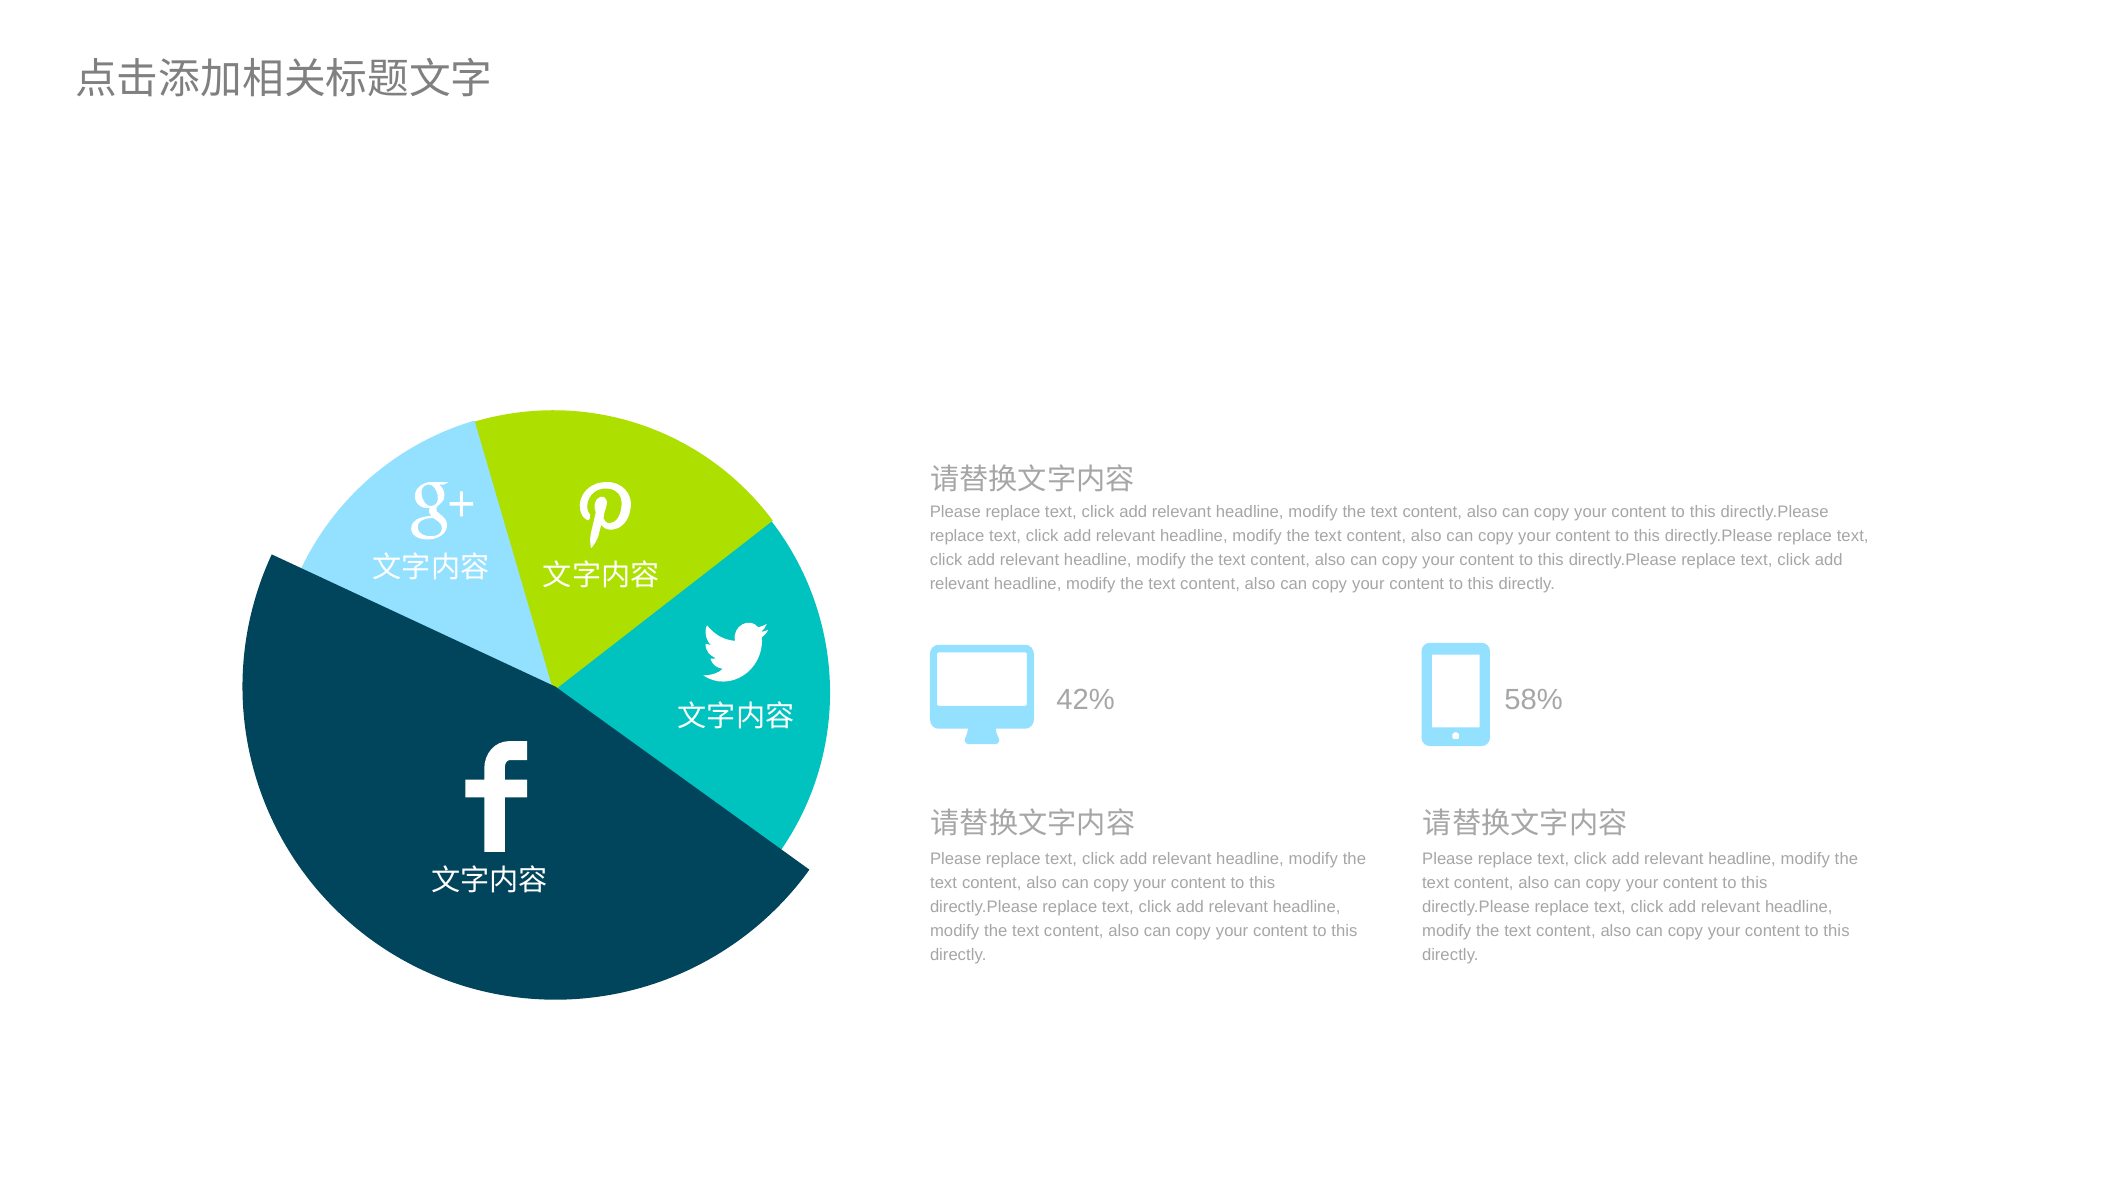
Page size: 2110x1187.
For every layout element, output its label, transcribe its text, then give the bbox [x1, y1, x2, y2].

text_box 请替换文字内容 [930, 797, 1136, 840]
text_box Please replace text, click add relevant headline, modify the text content, also can copy your content to this directly.Please replace text, click add relevant headline, modify the text content, also can copy your content to this directly. [929, 844, 1375, 964]
text_box [1421, 642, 1490, 747]
text_box 42% [1056, 673, 1116, 716]
text_box Please replace text, click add relevant headline, modify the text content, also can copy your content to this directly.Please replace text, click add relevant headline, modify the text content, also can copy your content to this directly.Please replace text, click add relevant headline, modify the text content, also can copy your content to this directly.Please replace text, click add relevant headline, modify the text content, also can copy your content to this directly. [929, 496, 1876, 593]
text_box 请替换文字内容 [929, 453, 1179, 496]
text_box 58% [1504, 673, 1564, 716]
text_box 请替换文字内容 [1422, 797, 1628, 840]
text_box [242, 373, 869, 1000]
text_box [929, 644, 1035, 745]
text_box 点击添加相关标题文字 [59, 44, 563, 107]
text_box Please replace text, click add relevant headline, modify the text content, also can copy your content to this directly.Please replace text, click add relevant headline, modify the text content, also can copy your content to this directly. [1422, 844, 1876, 964]
